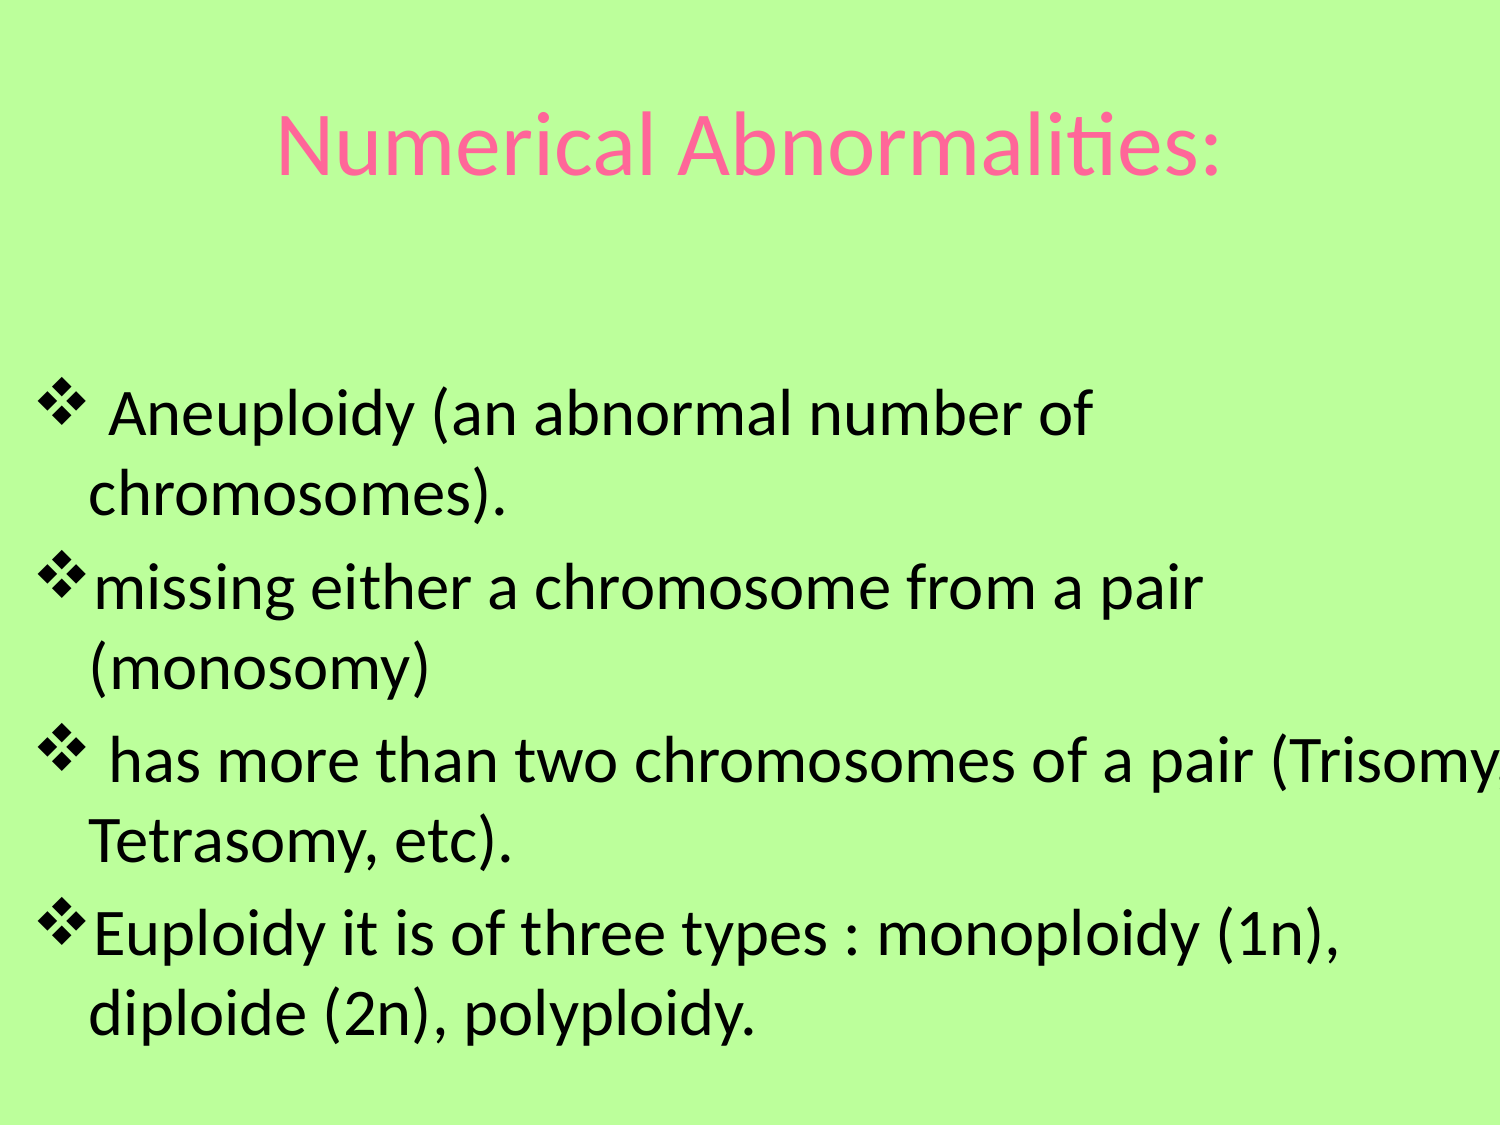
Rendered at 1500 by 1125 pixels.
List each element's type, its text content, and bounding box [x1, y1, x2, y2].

list Aneuploidy (an abnormal number of chromosomes). missing either a chromosome from a pair (monosomy) has more than two chromosomes of a pair (Trisomy, Tetrasomy, etc). Euploidy it is of three types : monoploidy (1n), diploide (2n), polyploidy. [17, 361, 1500, 1105]
title Numerical Abnormalities: [75, 45, 1425, 233]
